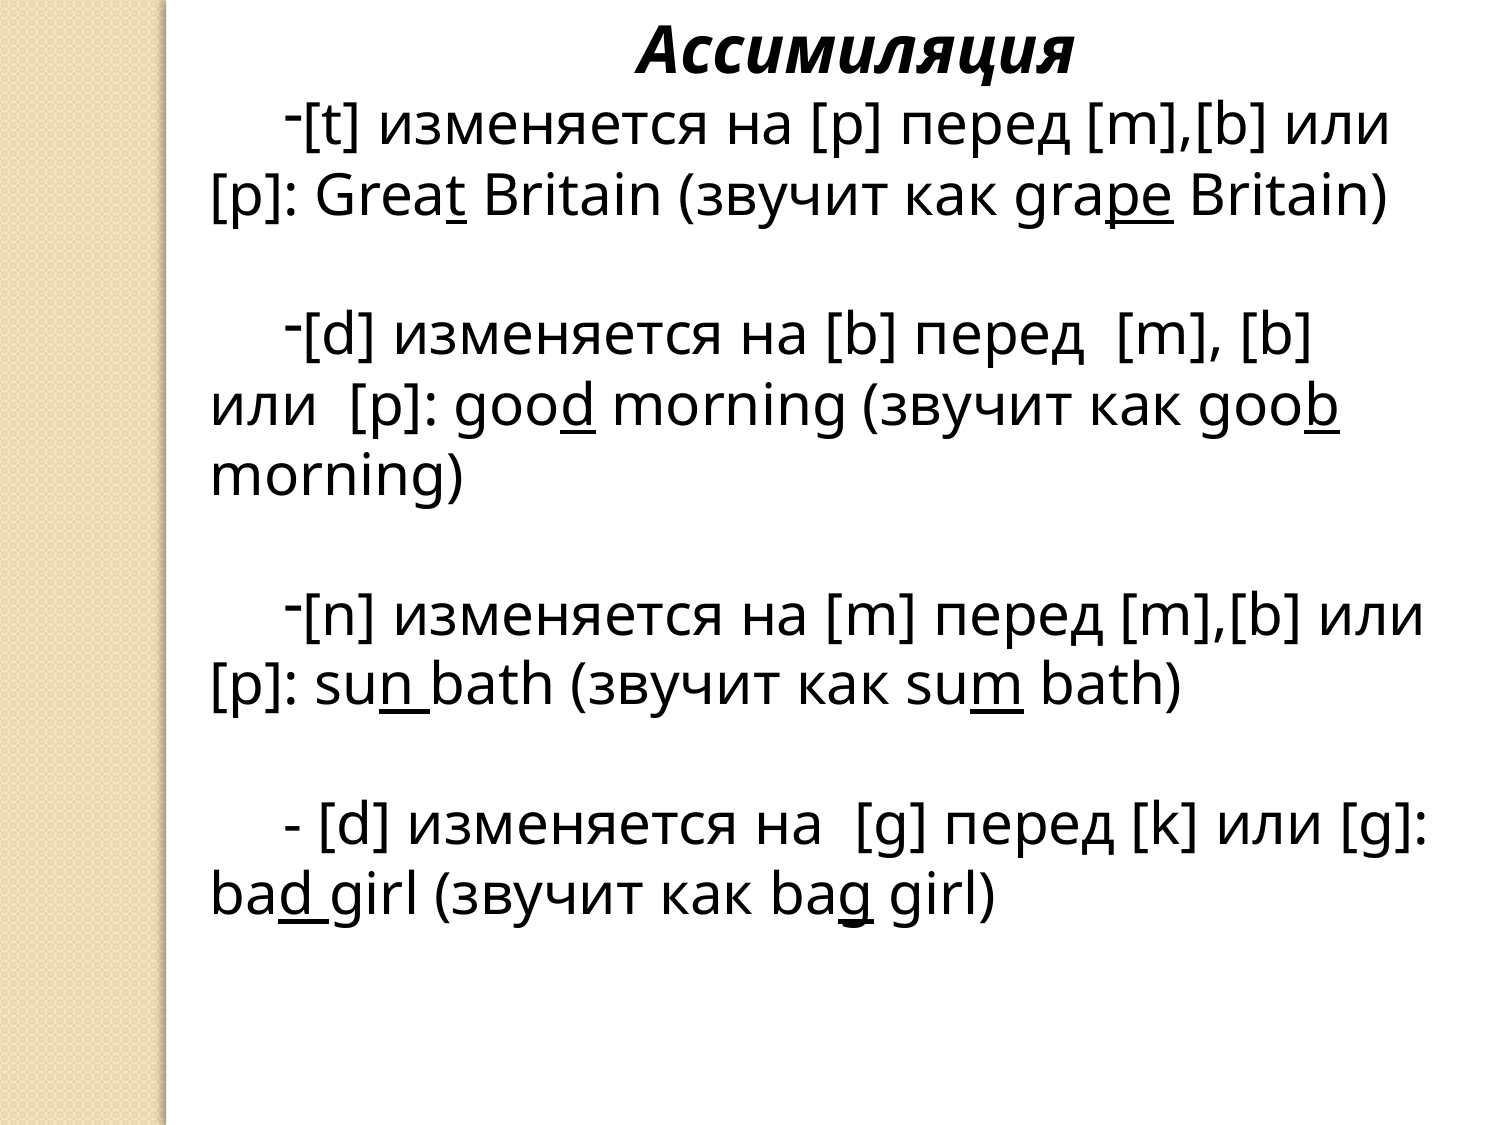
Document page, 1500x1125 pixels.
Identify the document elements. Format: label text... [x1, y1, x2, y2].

text_box Ассимиляция [t] изменяется на [p] перед [m],[b] или [p]: Great Britain (звучит как grape Britain) [d] изменяется на [b] перед [m], [b] или [p]: good morning (звучит как goob morning) [n] изменяется на [m] перед [m],[b] или [p]: sun bath (звучит как sum bath) - [d] изменяется на [g] перед [k] или [g]: bad girl (звучит как bag girl) [194, 0, 1447, 1024]
